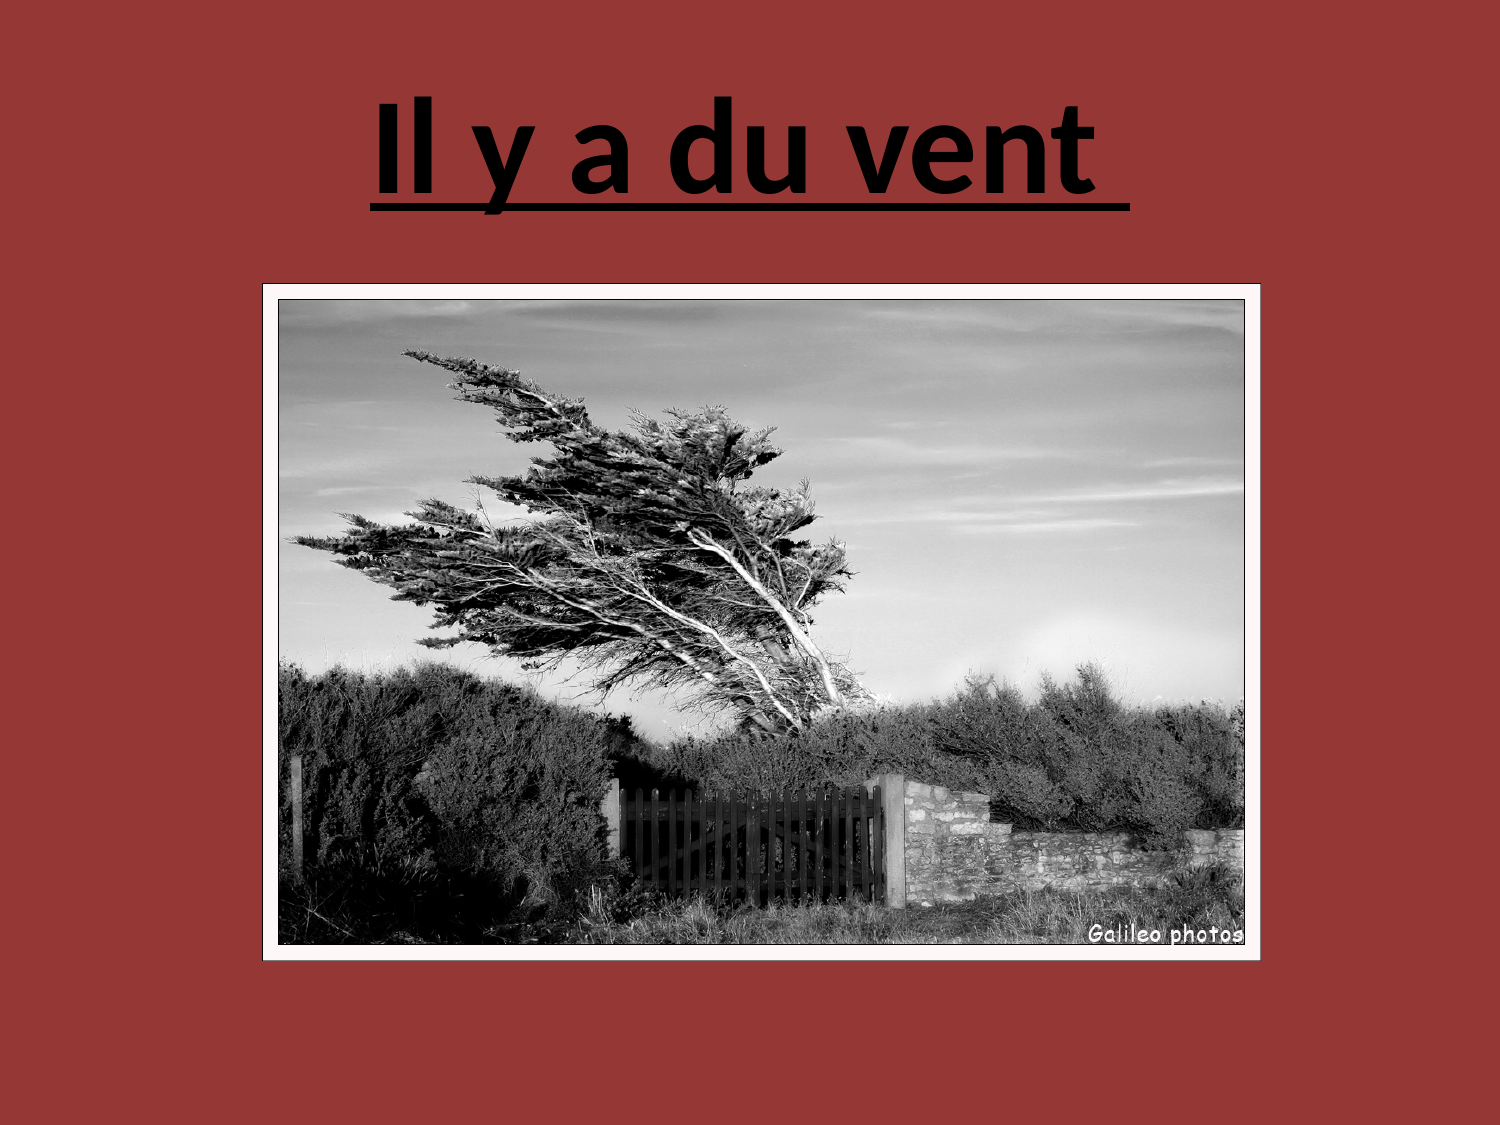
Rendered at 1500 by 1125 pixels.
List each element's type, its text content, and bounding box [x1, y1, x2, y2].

title Il y a du vent [75, 45, 1425, 233]
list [262, 283, 1262, 961]
